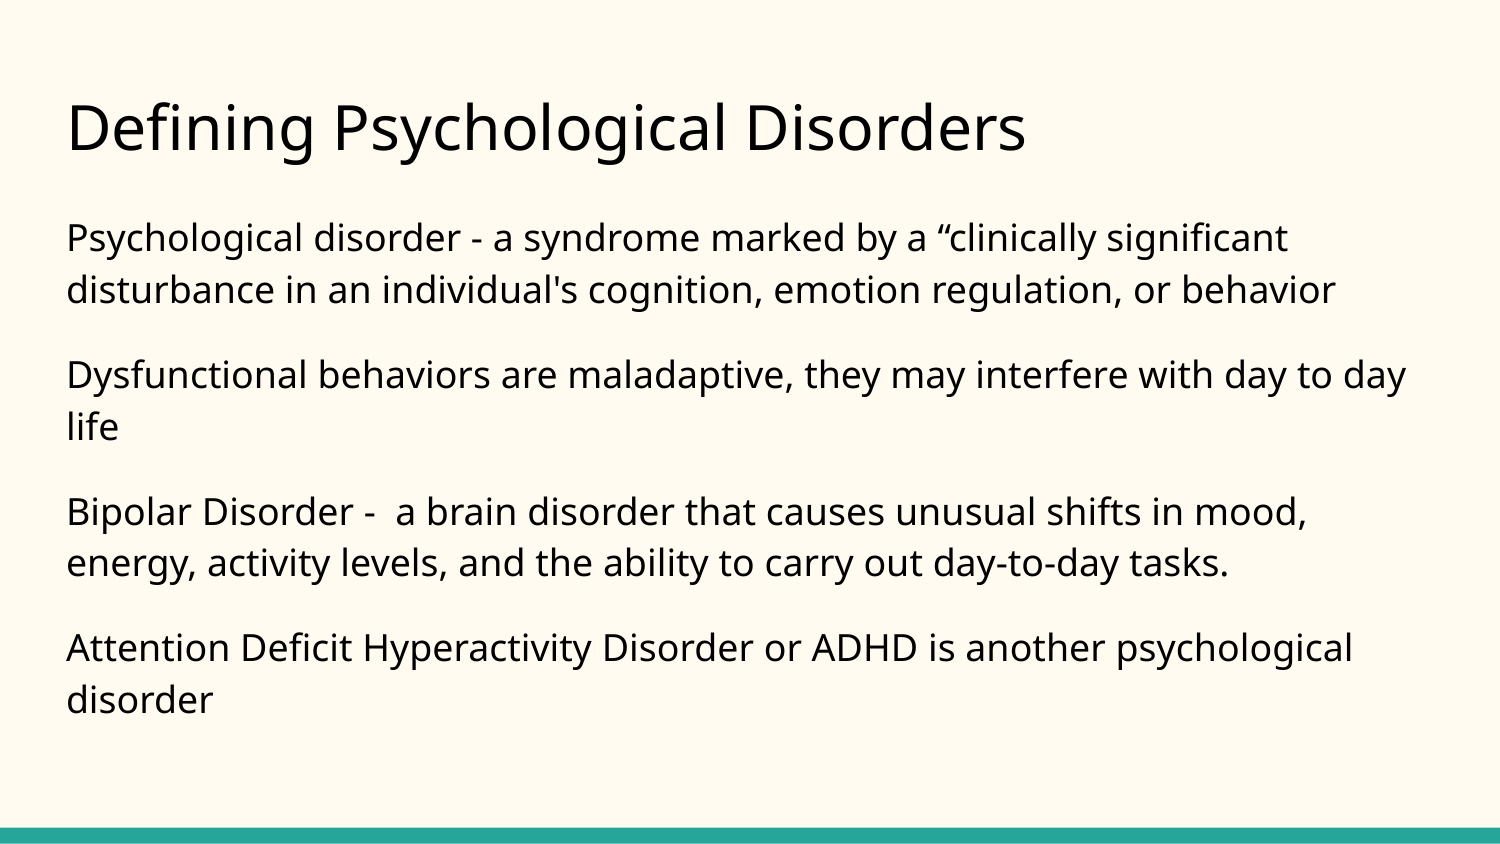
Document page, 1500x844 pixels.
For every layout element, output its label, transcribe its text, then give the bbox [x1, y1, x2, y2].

list Psychological disorder - a syndrome marked by a “clinically significant disturbance in an individual's cognition, emotion regulation, or behavior Dysfunctional behaviors are maladaptive, they may interfere with day to day life Bipolar Disorder - a brain disorder that causes unusual shifts in mood, energy, activity levels, and the ability to carry out day-to-day tasks. Attention Deficit Hyperactivity Disorder or ADHD is another psychological disorder [51, 192, 1449, 750]
title Defining Psychological Disorders [51, 72, 1449, 174]
